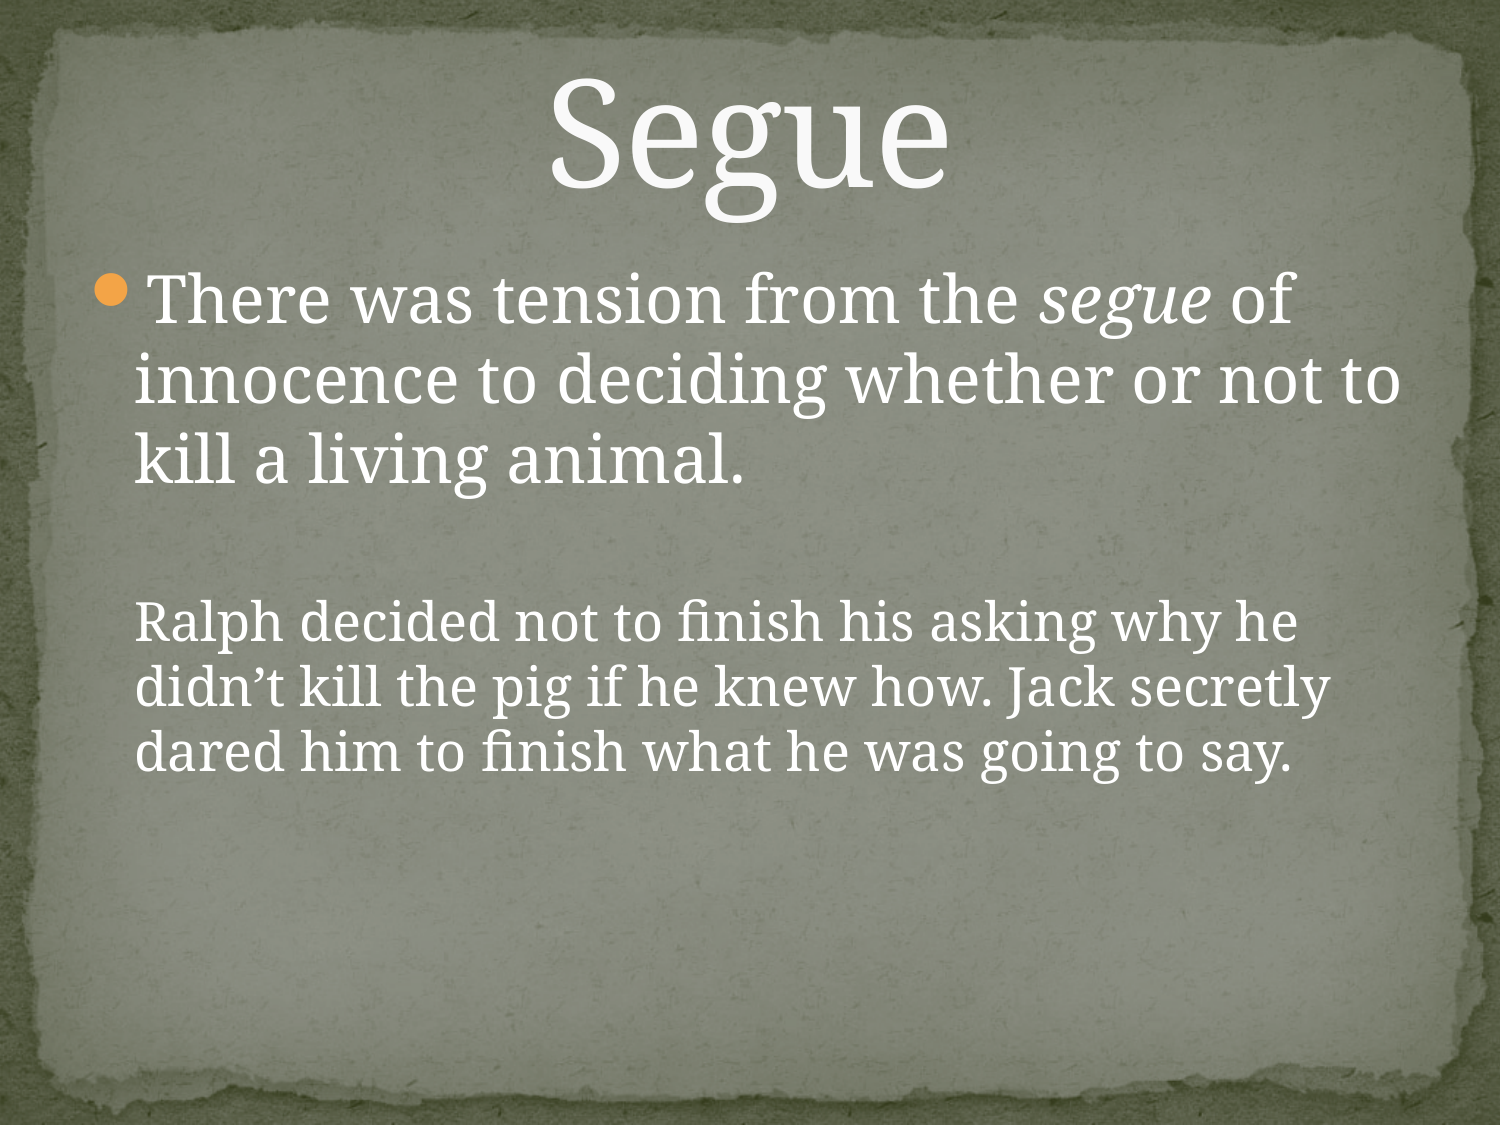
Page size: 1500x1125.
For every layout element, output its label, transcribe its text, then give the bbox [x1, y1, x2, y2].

title Segue [74, 24, 1425, 225]
list There was tension from the segue of innocence to deciding whether or not to kill a living animal. Ralph decided not to finish his asking why he didn’t kill the pig if he knew how. Jack secretly dared him to finish what he was going to say. [75, 249, 1425, 1000]
